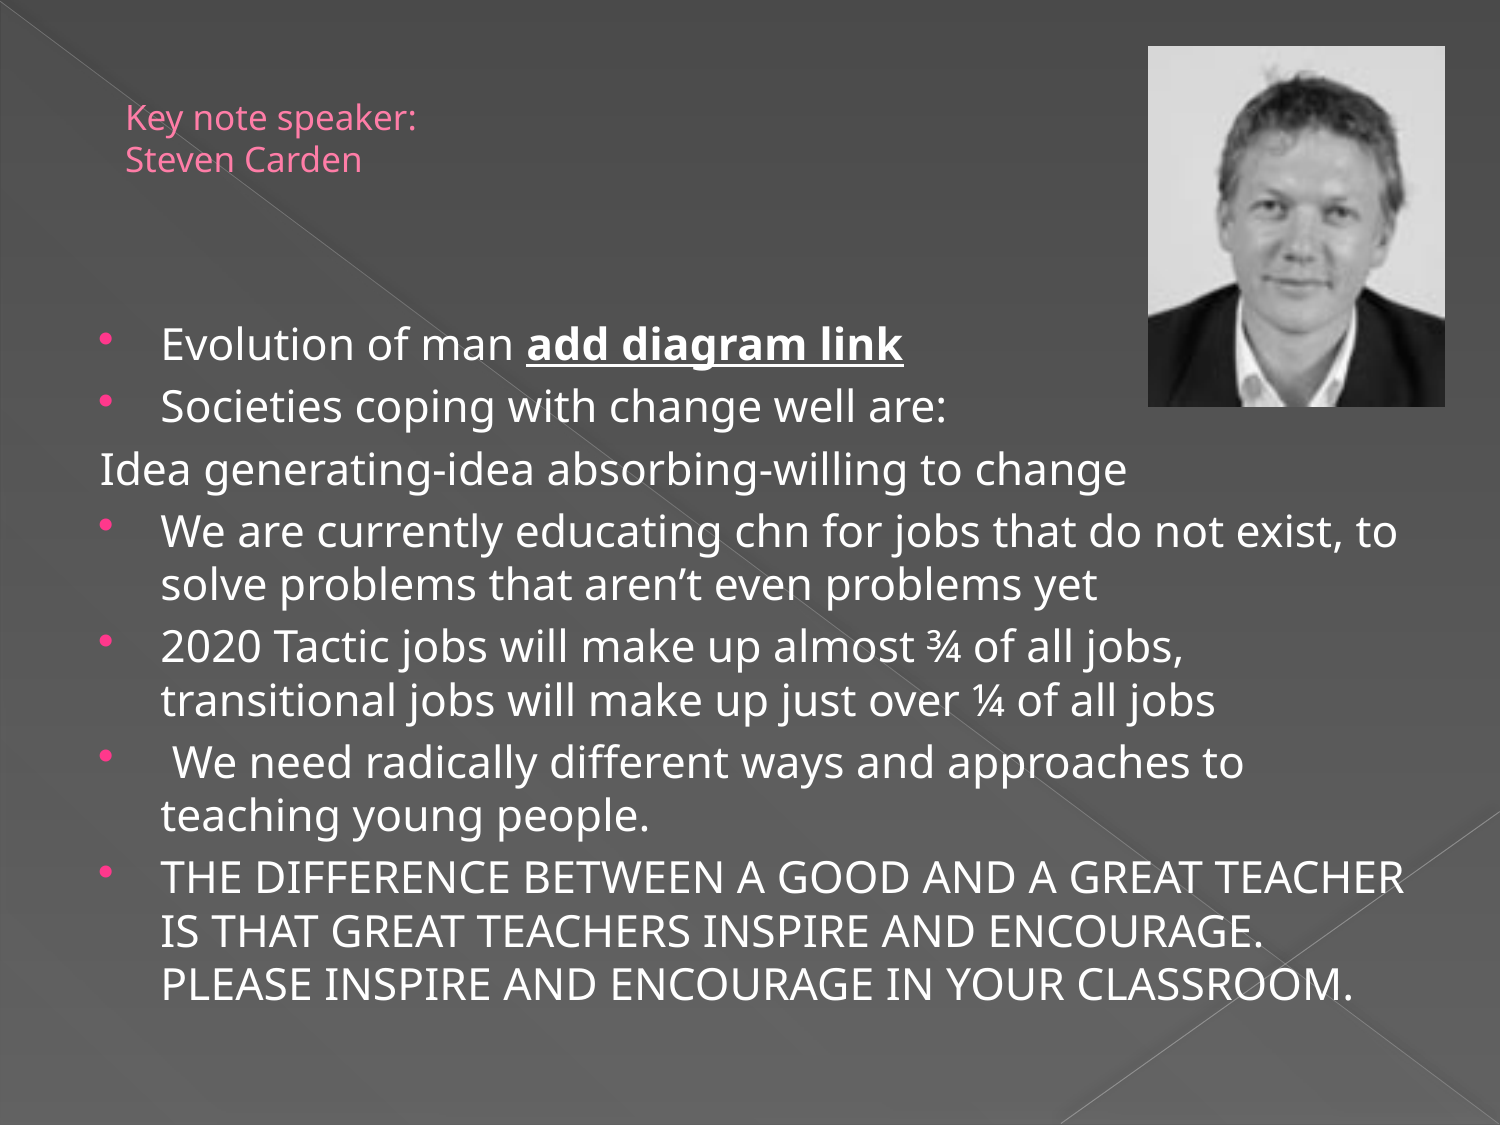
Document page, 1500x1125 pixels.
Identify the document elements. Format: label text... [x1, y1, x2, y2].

picture [1148, 46, 1445, 407]
title Key note speaker: Steven Carden [75, 43, 1138, 274]
list Evolution of man add diagram link Societies coping with change well are: Idea generating-idea absorbing-willing to change We are currently educating chn for jobs that do not exist, to solve problems that aren’t even problems yet 2020 Tactic jobs will make up almost ¾ of all jobs, transitional jobs will make up just over ¼ of all jobs We need radically different ways and approaches to teaching young people. THE DIFFERENCE BETWEEN A GOOD AND A GREAT TEACHER IS THAT GREAT TEACHERS INSPIRE AND ENCOURAGE. PLEASE INSPIRE AND ENCOURAGE IN YOUR CLASSROOM. [75, 308, 1425, 1059]
